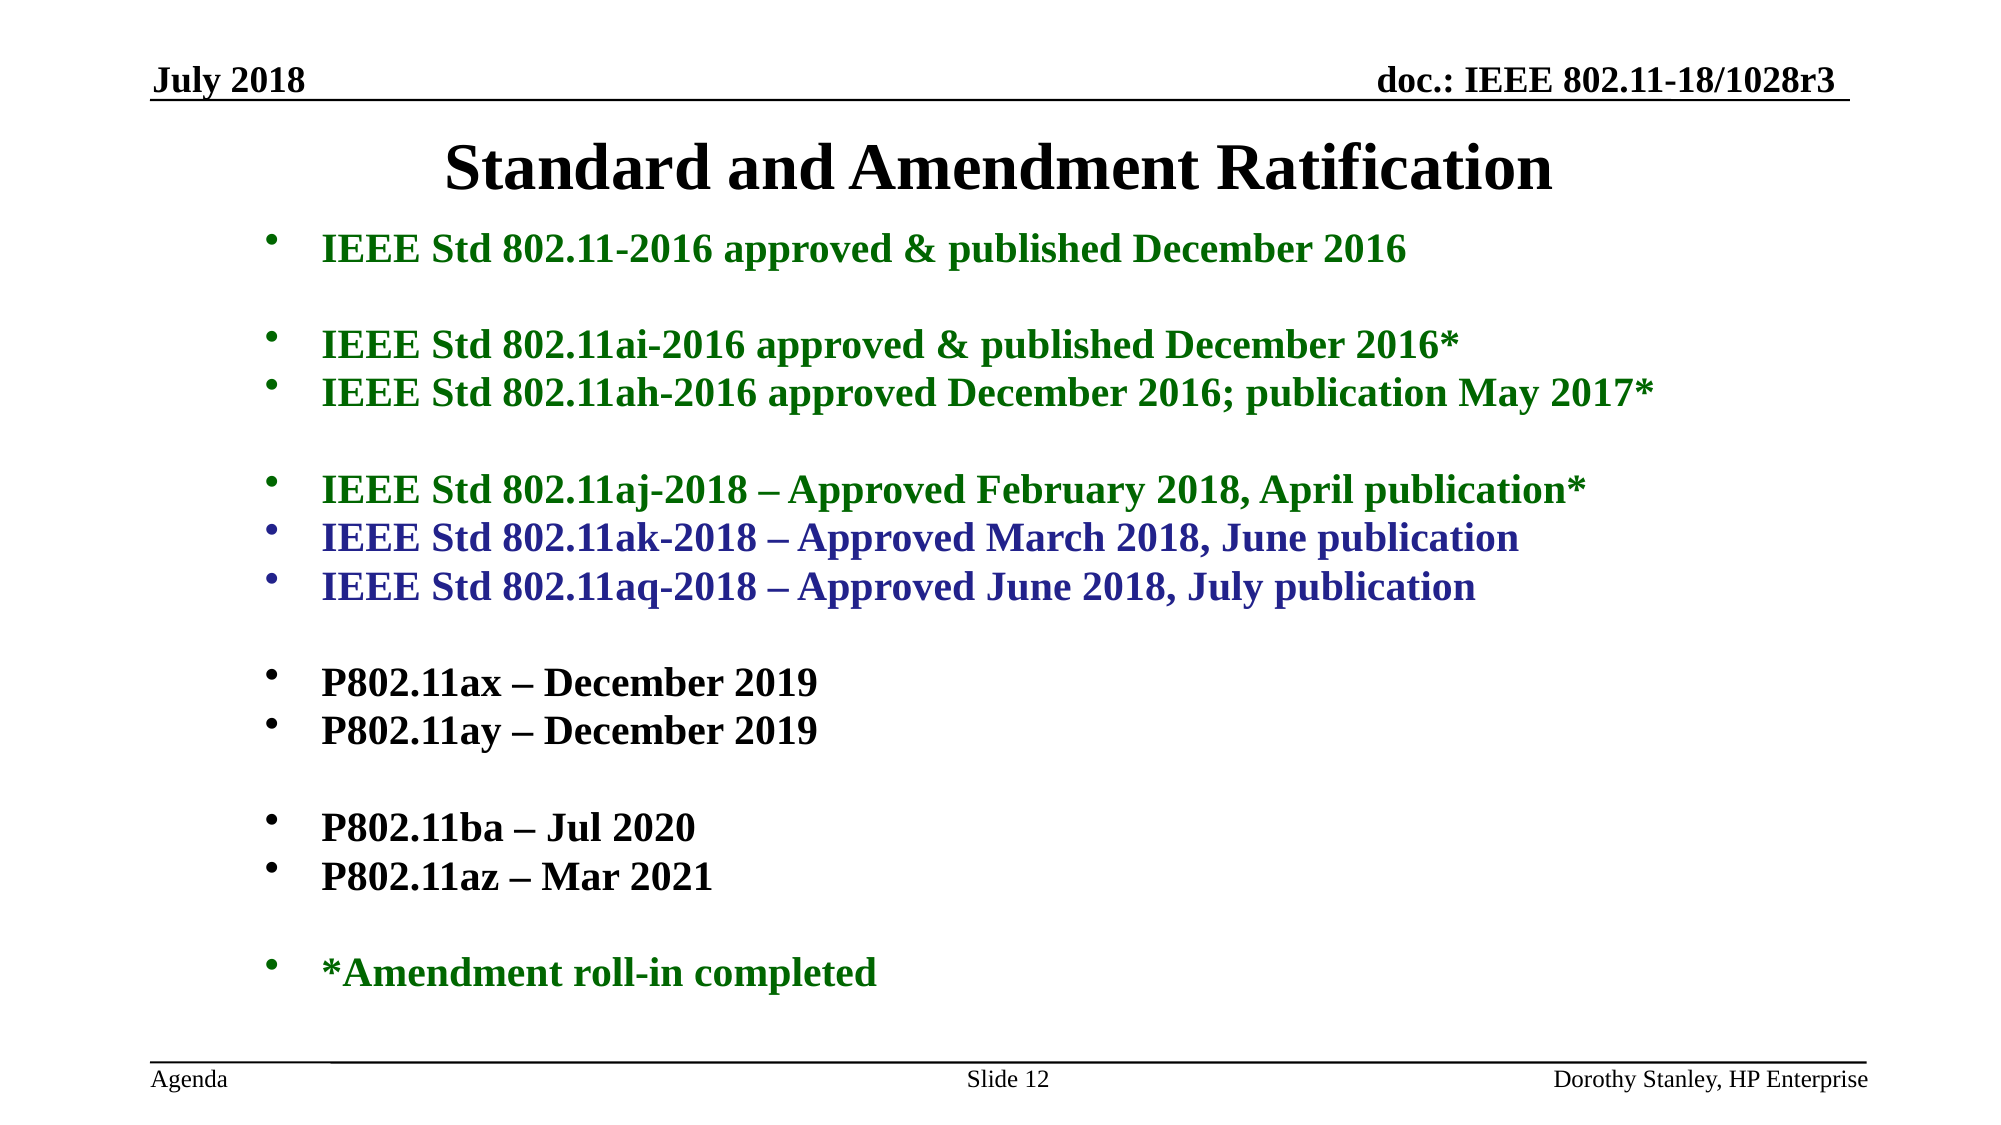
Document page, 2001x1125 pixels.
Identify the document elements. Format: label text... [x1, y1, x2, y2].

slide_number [152, 54, 567, 100]
slide_number Slide 12 [966, 1078, 1051, 1093]
title Standard and Amendment Ratification [362, 75, 1638, 222]
footer Dorothy Stanley, HP Enterprise [1549, 1062, 1869, 1093]
list IEEE Std 802.11-2016 approved & published December 2016 IEEE Std 802.11ai-2016 approved & published December 2016* IEEE Std 802.11ah-2016 approved December 2016; publication May 2017* IEEE Std 802.11aj-2018 – Approved February 2018, April publication* IEEE Std 802.11ak-2018 – Approved March 2018, June publication IEEE Std 802.11aq-2018 – Approved June 2018, July publication P802.11ax – December 2019 P802.11ay – December 2019 P802.11ba – Jul 2020 P802.11az – Mar 2021 *Amendment roll-in completed [249, 222, 1800, 1078]
